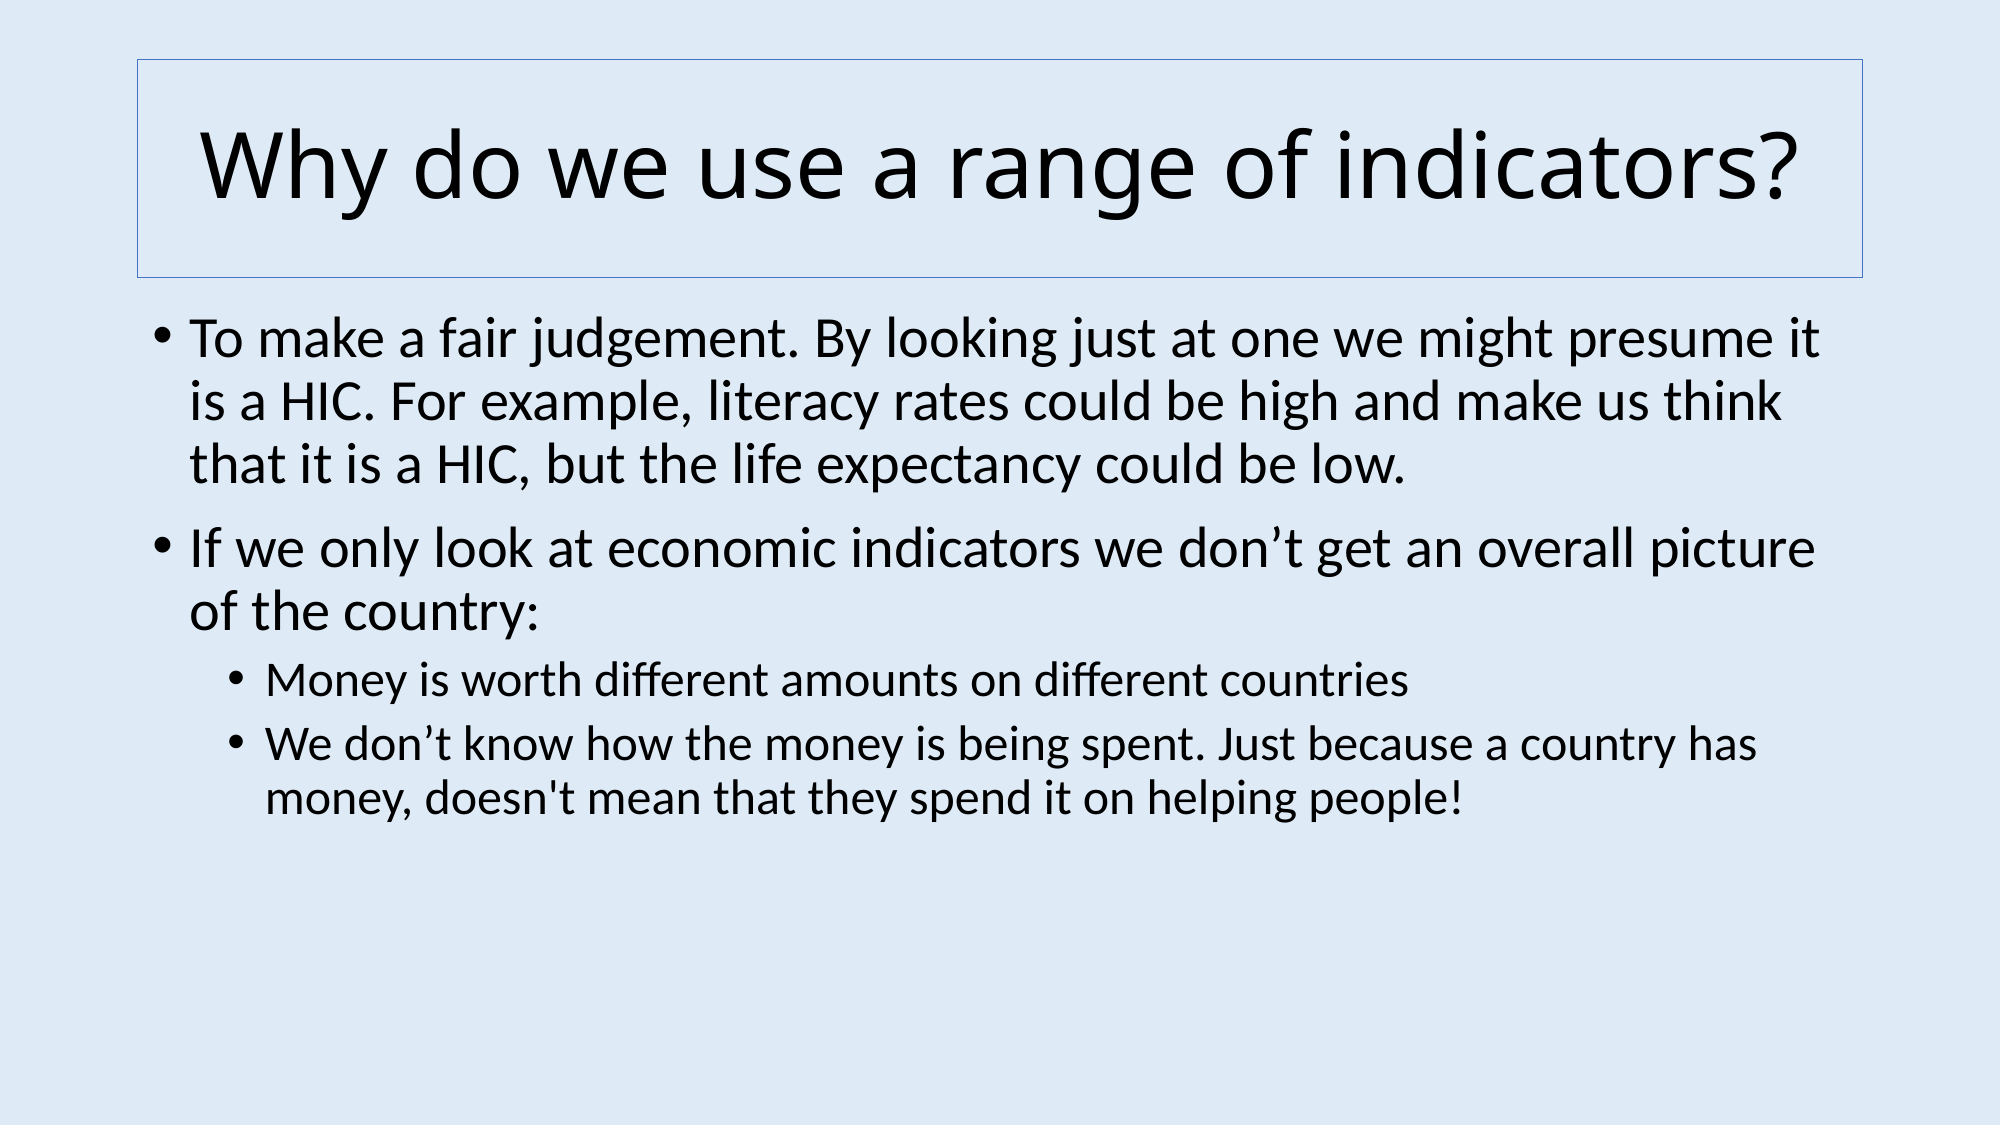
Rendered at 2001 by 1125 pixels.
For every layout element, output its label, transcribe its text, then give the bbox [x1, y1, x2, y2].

title Why do we use a range of indicators? [137, 59, 1863, 278]
list To make a fair judgement. By looking just at one we might presume it is a HIC. For example, literacy rates could be high and make us think that it is a HIC, but the life expectancy could be low. If we only look at economic indicators we don’t get an overall picture of the country: Money is worth different amounts on different countries We don’t know how the money is being spent. Just because a country has money, doesn't mean that they spend it on helping people! [137, 299, 1863, 1014]
